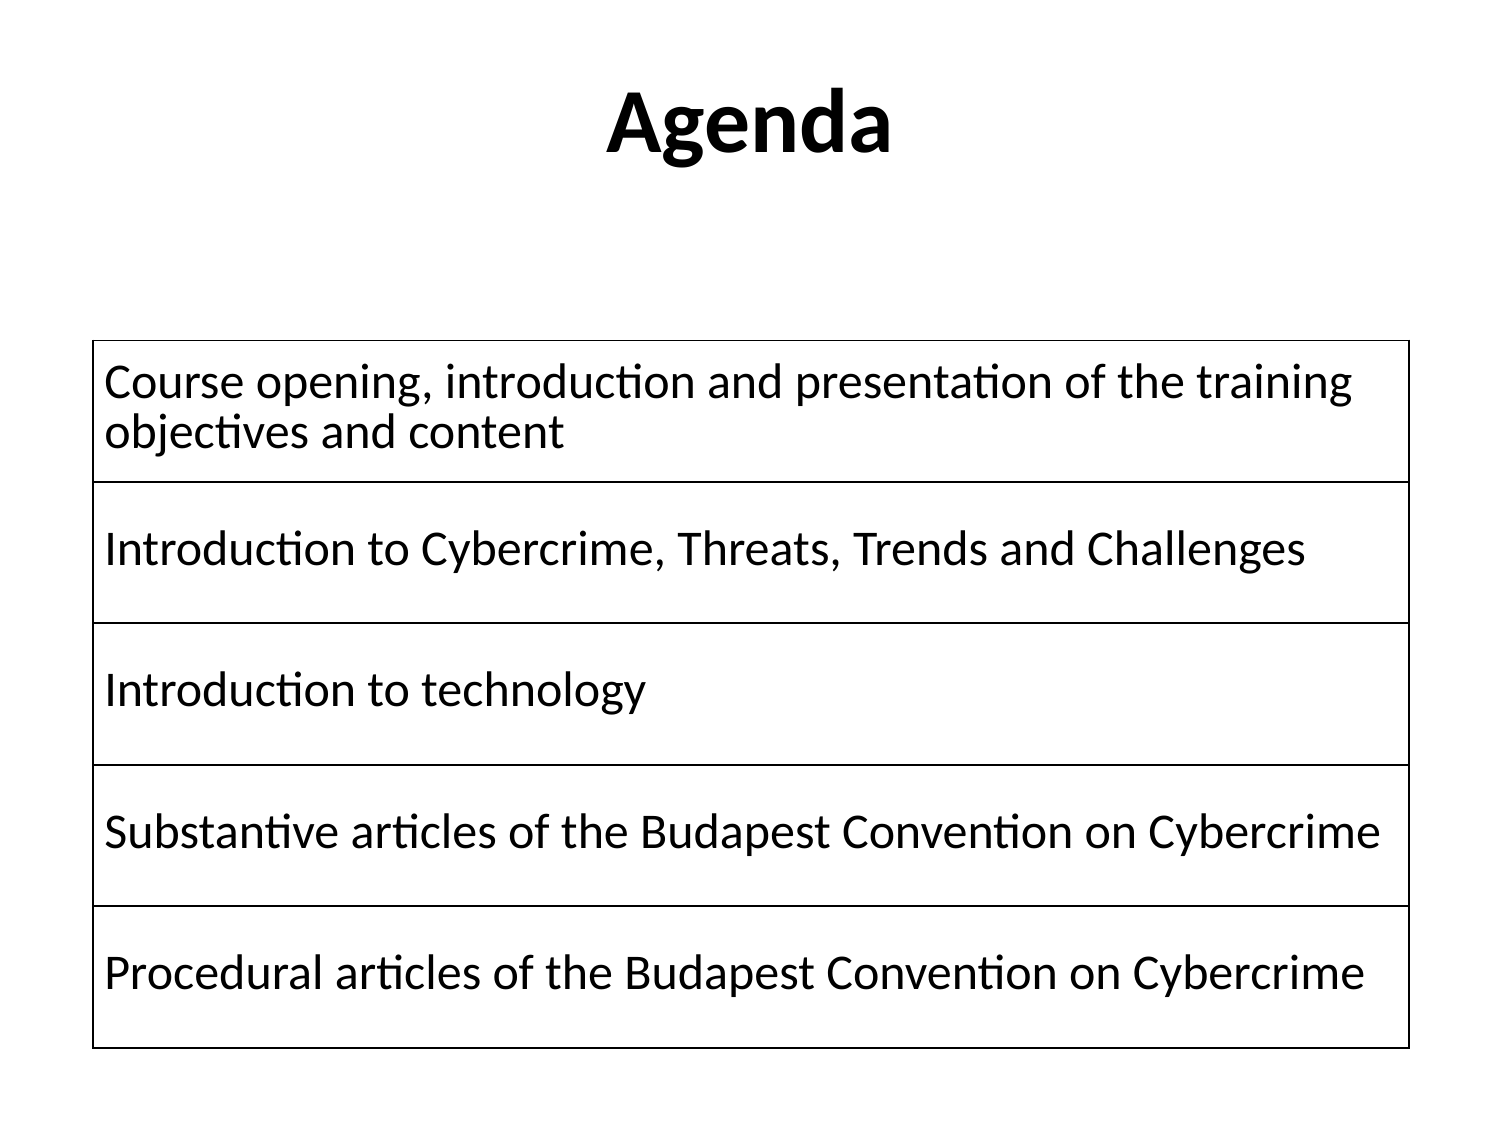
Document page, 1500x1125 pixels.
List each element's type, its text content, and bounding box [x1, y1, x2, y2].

table_cell Introduction to technology [94, 624, 1408, 764]
title Agenda [75, 45, 1425, 187]
table_cell Procedural articles of the Budapest Convention on Cybercrime [94, 907, 1408, 1047]
table_cell Introduction to Cybercrime, Threats, Trends and Challenges [94, 483, 1408, 622]
table_cell Substantive articles of the Budapest Convention on Cybercrime [94, 766, 1408, 905]
table_header Course opening, introduction and presentation of the training objectives and content [94, 341, 1408, 481]
